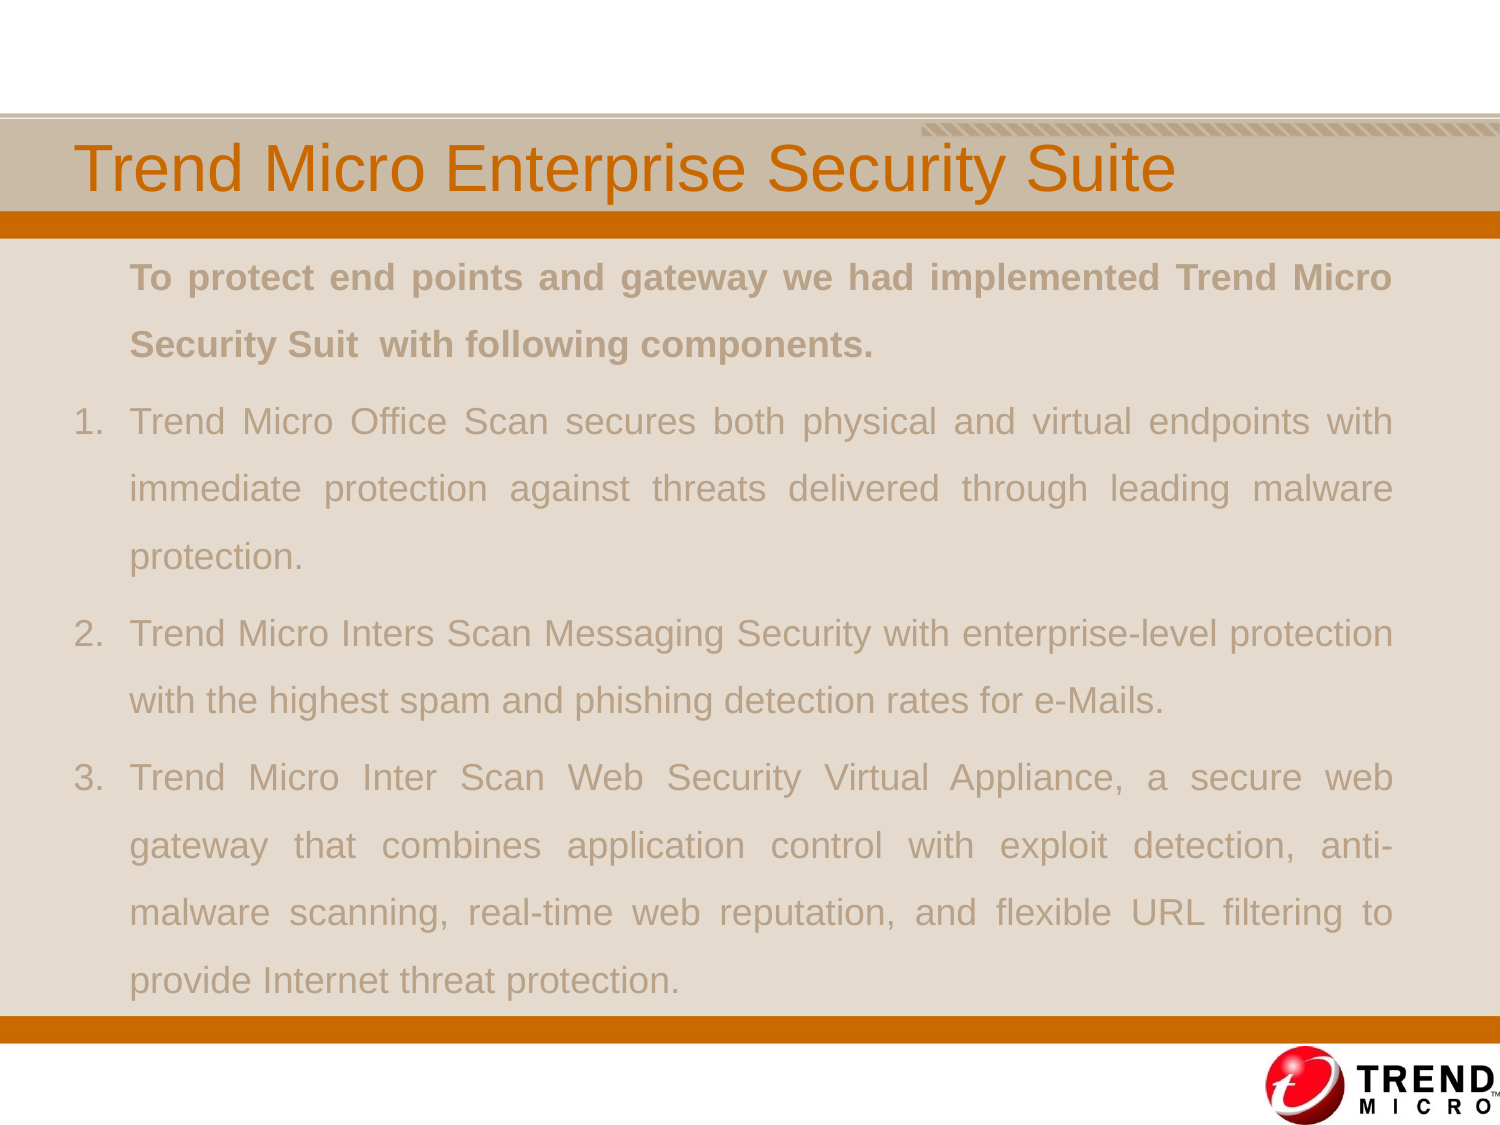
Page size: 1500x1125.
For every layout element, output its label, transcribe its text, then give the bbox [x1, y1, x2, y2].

text_box Trend Micro Enterprise Security Suite [58, 93, 1335, 222]
picture [0, 0, 1500, 1125]
text_box To protect end points and gateway we had implemented Trend Micro Security Suit with following components. Trend Micro Office Scan secures both physical and virtual endpoints with immediate protection against threats delivered through leading malware protection. Trend Micro Inters Scan Messaging Security with enterprise-level protection with the highest spam and phishing detection rates for e-Mails. Trend Micro Inter Scan Web Security Virtual Appliance, a secure web gateway that combines application control with exploit detection, anti-malware scanning, real-time web reputation, and flexible URL filtering to provide Internet threat protection. [58, 222, 1409, 1008]
